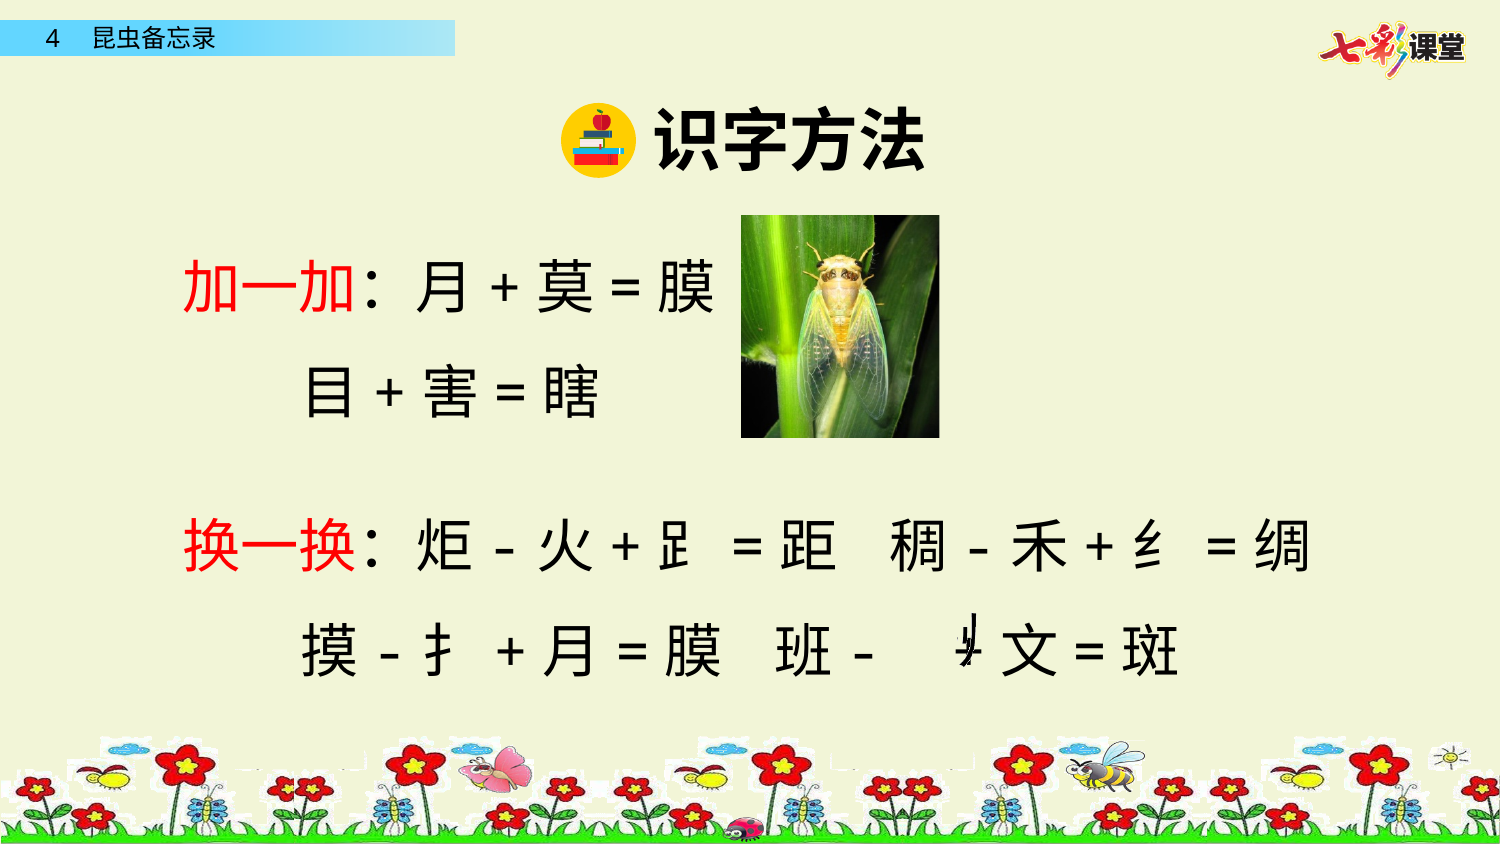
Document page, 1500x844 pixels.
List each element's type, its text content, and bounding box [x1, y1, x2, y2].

text_box 加一加：月+莫=膜 目+害=瞎 [171, 209, 845, 431]
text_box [170, 468, 1389, 693]
picture [1316, 20, 1468, 80]
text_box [560, 102, 637, 179]
text_box 识字方法 [641, 91, 959, 185]
picture [0, 714, 1500, 844]
picture [740, 214, 940, 438]
